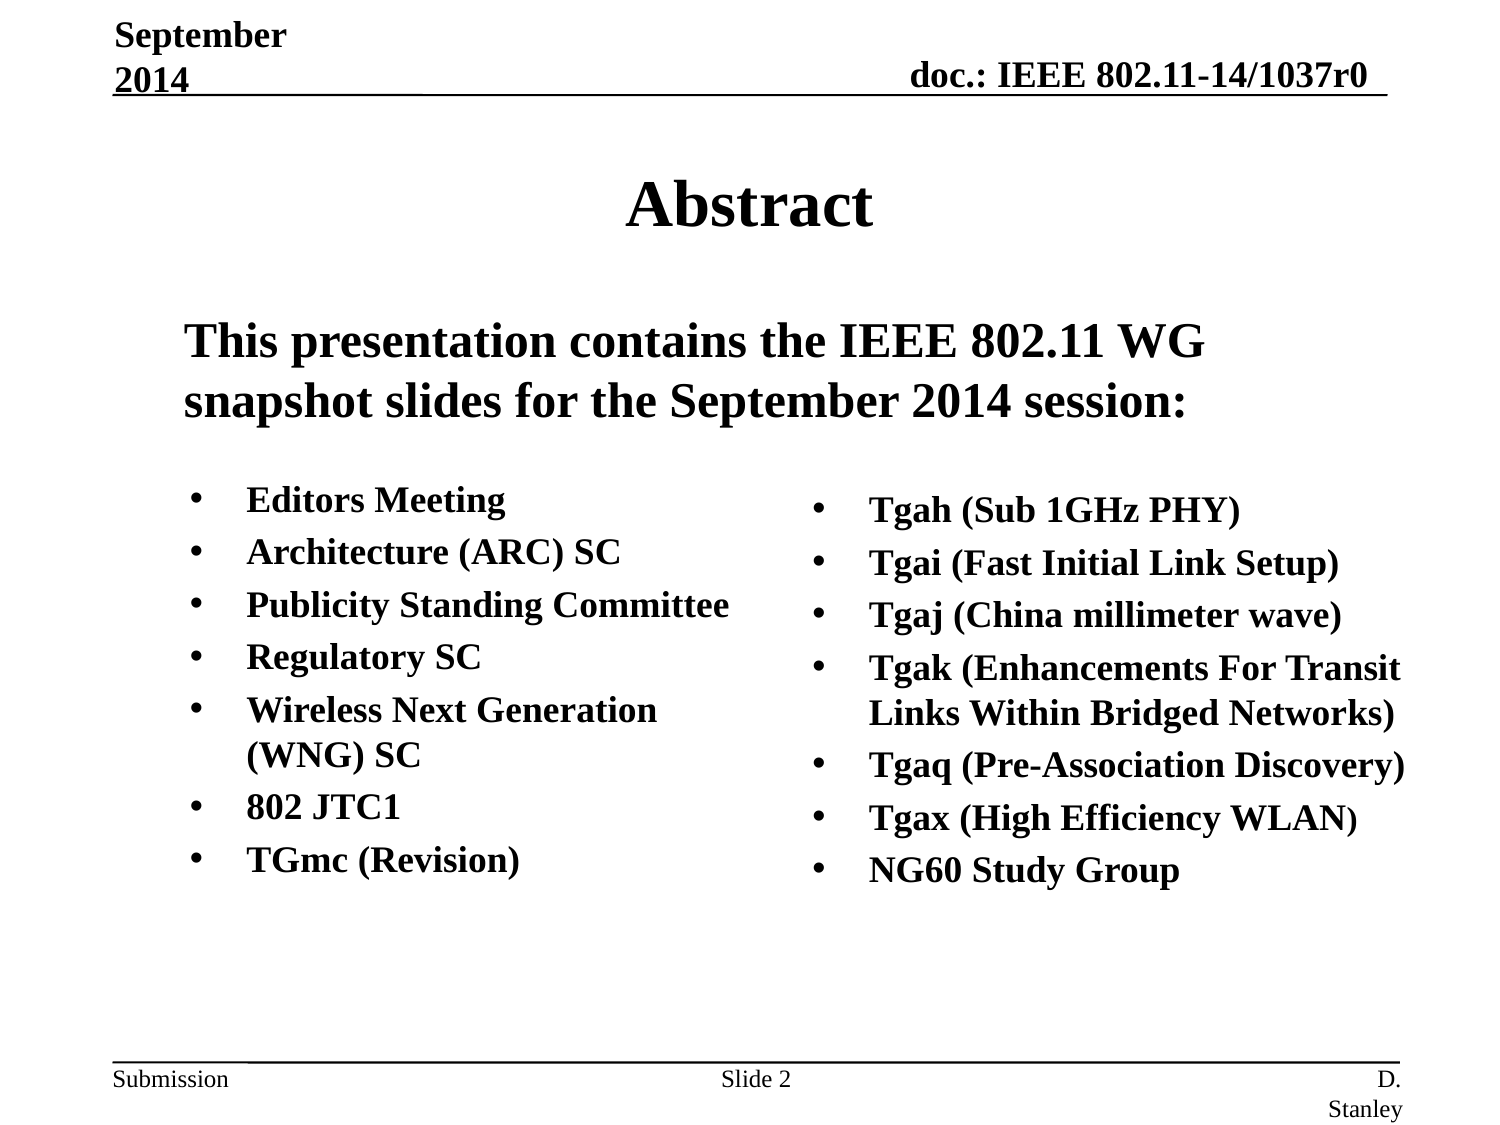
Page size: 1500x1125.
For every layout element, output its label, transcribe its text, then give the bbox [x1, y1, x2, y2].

list This presentation contains the IEEE 802.11 WG snapshot slides for the September 2014 session: [112, 299, 1388, 438]
footer D. Stanley, Aruba Networks [1325, 1062, 1402, 1093]
title Abstract [112, 112, 1388, 288]
slide_number Slide 2 [712, 1062, 800, 1093]
text_box Editors Meeting Architecture (ARC) SC Publicity Standing Committee Regulatory SC Wireless Next Generation (WNG) SC 802 JTC1 TGmc (Revision) Tgah (Sub 1GHz PHY) Tgai (Fast Initial Link Setup) Tgaj (China millimeter wave) Tgak (Enhancements For Transit Links Within Bridged Networks) Tgaq (Pre-Association Discovery) Tgax (High Efficiency WLAN) NG60 Study Group [174, 425, 1450, 1000]
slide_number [114, 54, 335, 100]
